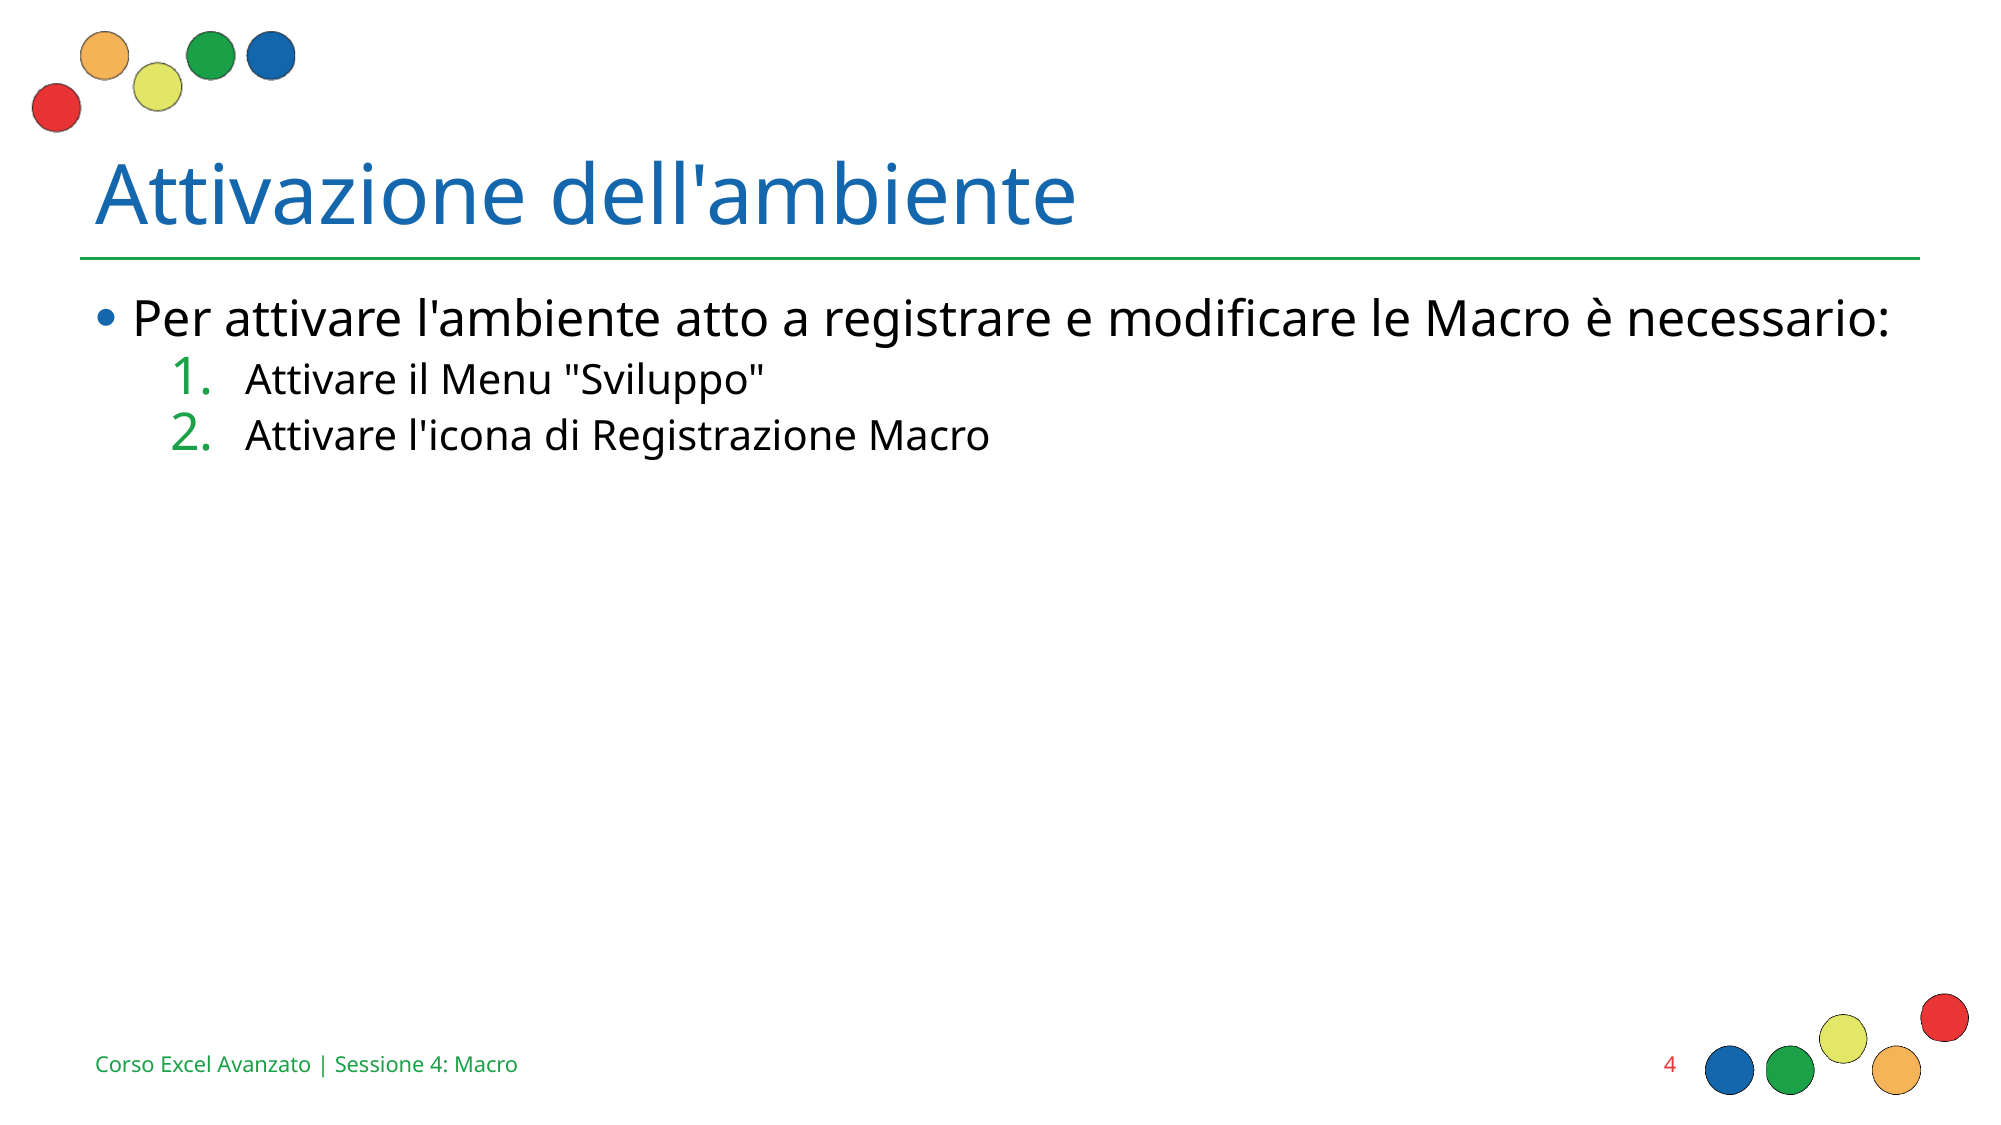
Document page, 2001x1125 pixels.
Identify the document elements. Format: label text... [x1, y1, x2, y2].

picture [1704, 990, 1971, 1096]
slide_number 4 [1583, 1035, 1692, 1096]
title Attivazione dell'ambiente [80, 123, 1920, 259]
picture [29, 30, 295, 135]
list Per attivare l'ambiente atto a registrare e modificare le Macro è necessario: Attivare il Menu "Sviluppo" Attivare l'icona di Registrazione Macro [80, 278, 1920, 1011]
footer Corso Excel Avanzato | Sessione 4: Macro [80, 1035, 1571, 1096]
